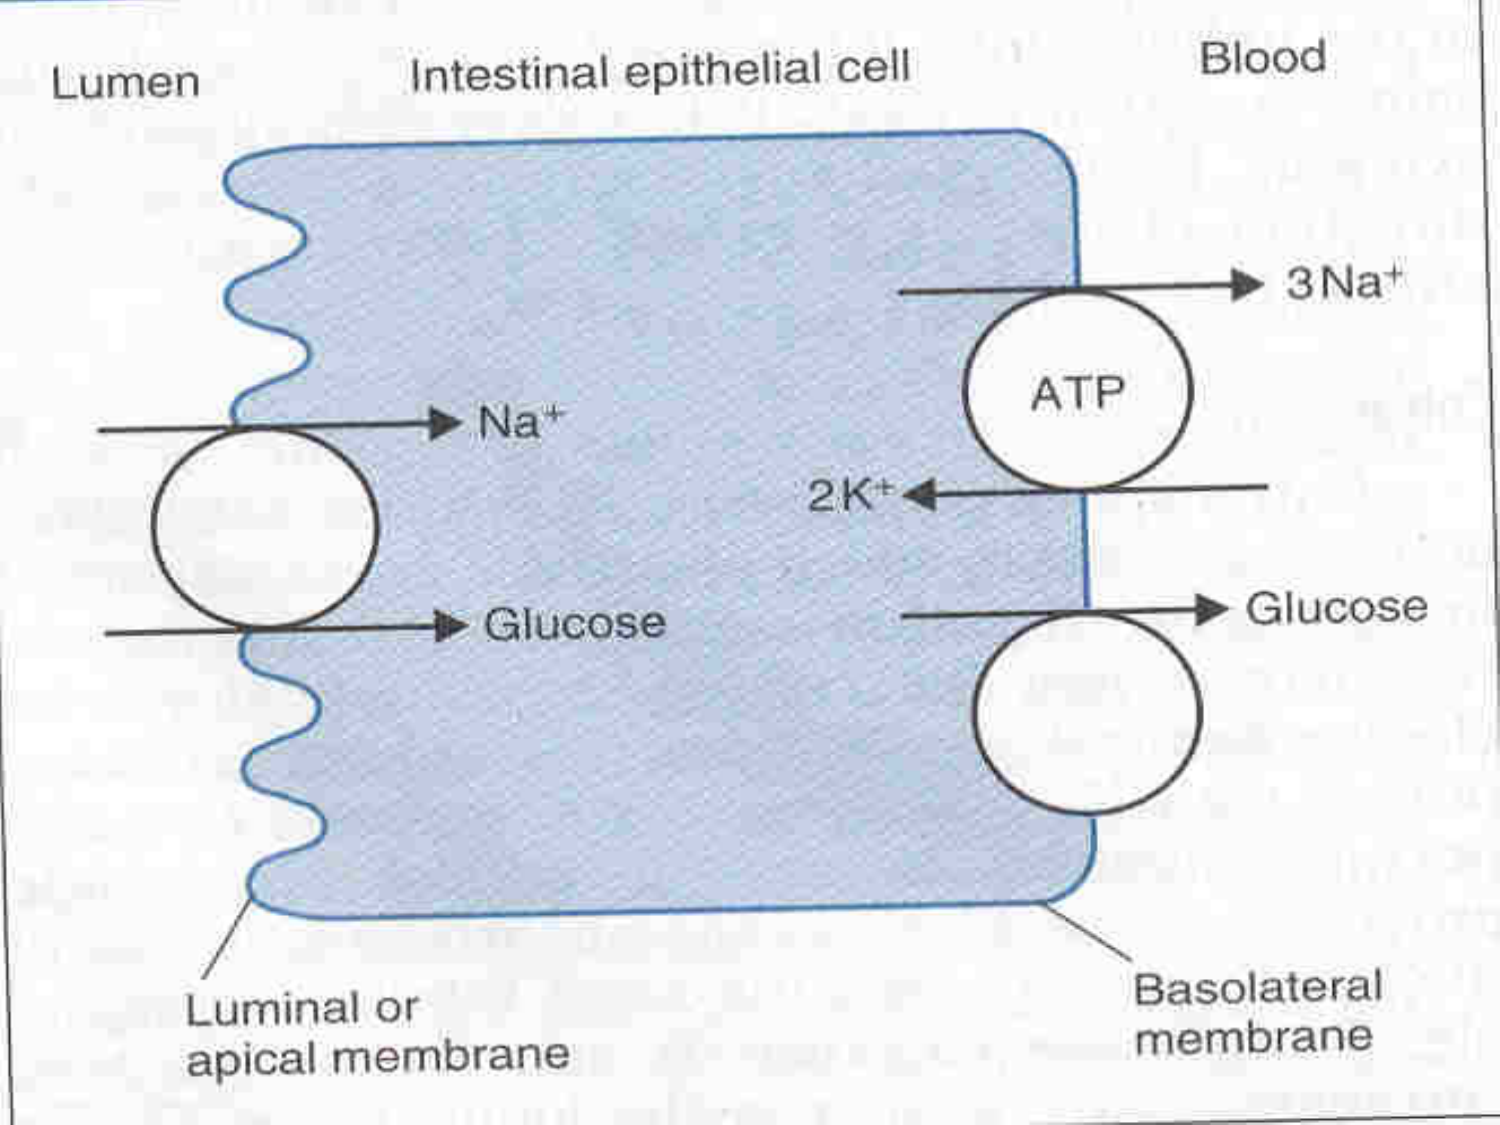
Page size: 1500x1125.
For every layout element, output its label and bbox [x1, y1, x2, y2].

list [0, 0, 1500, 1125]
